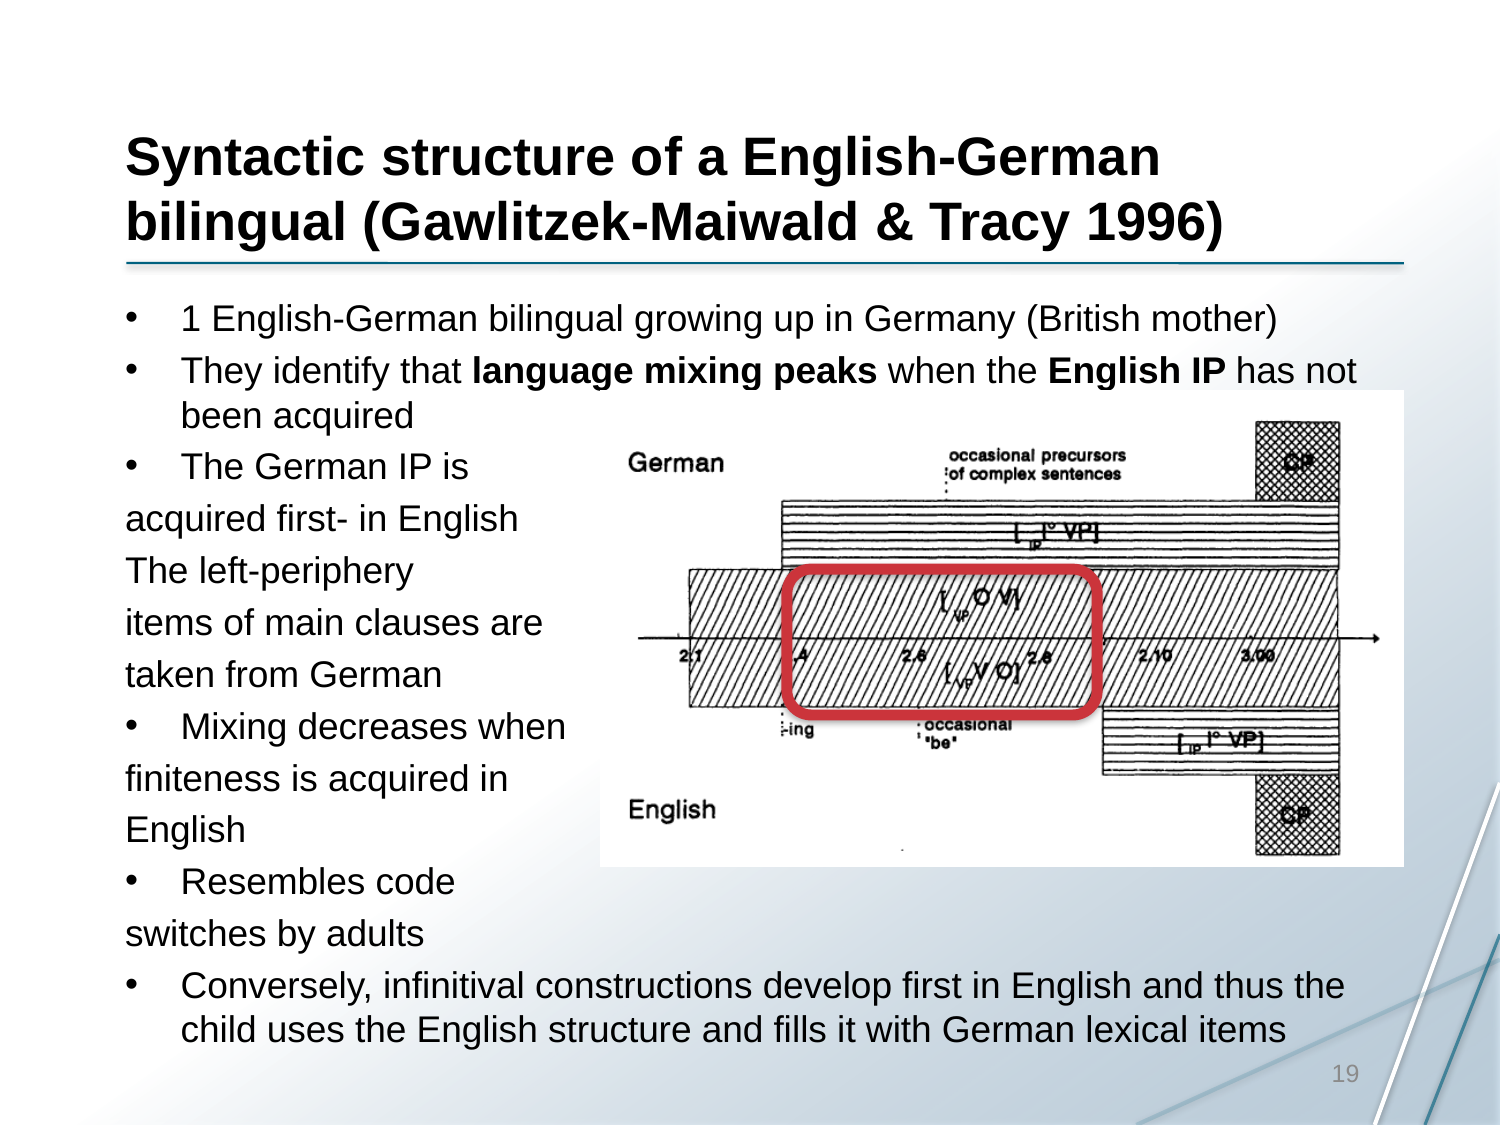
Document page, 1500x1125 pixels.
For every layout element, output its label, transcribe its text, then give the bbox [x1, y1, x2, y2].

title Syntactic structure of a English-German bilingual (Gawlitzek-Maiwald & Tracy 1996) [109, 59, 1403, 260]
list 1 English-German bilingual growing up in Germany (British mother) They identify that language mixing peaks when the English IP has not been acquired The German IP is acquired first- in English The left-periphery items of main clauses are taken from German Mixing decreases when finiteness is acquired in English Resembles code switches by adults Conversely, infinitival constructions develop first in English and thus the child uses the English structure and fills it with German lexical items [109, 287, 1404, 1061]
slide_number 19 [1074, 1042, 1375, 1103]
picture [599, 390, 1405, 868]
